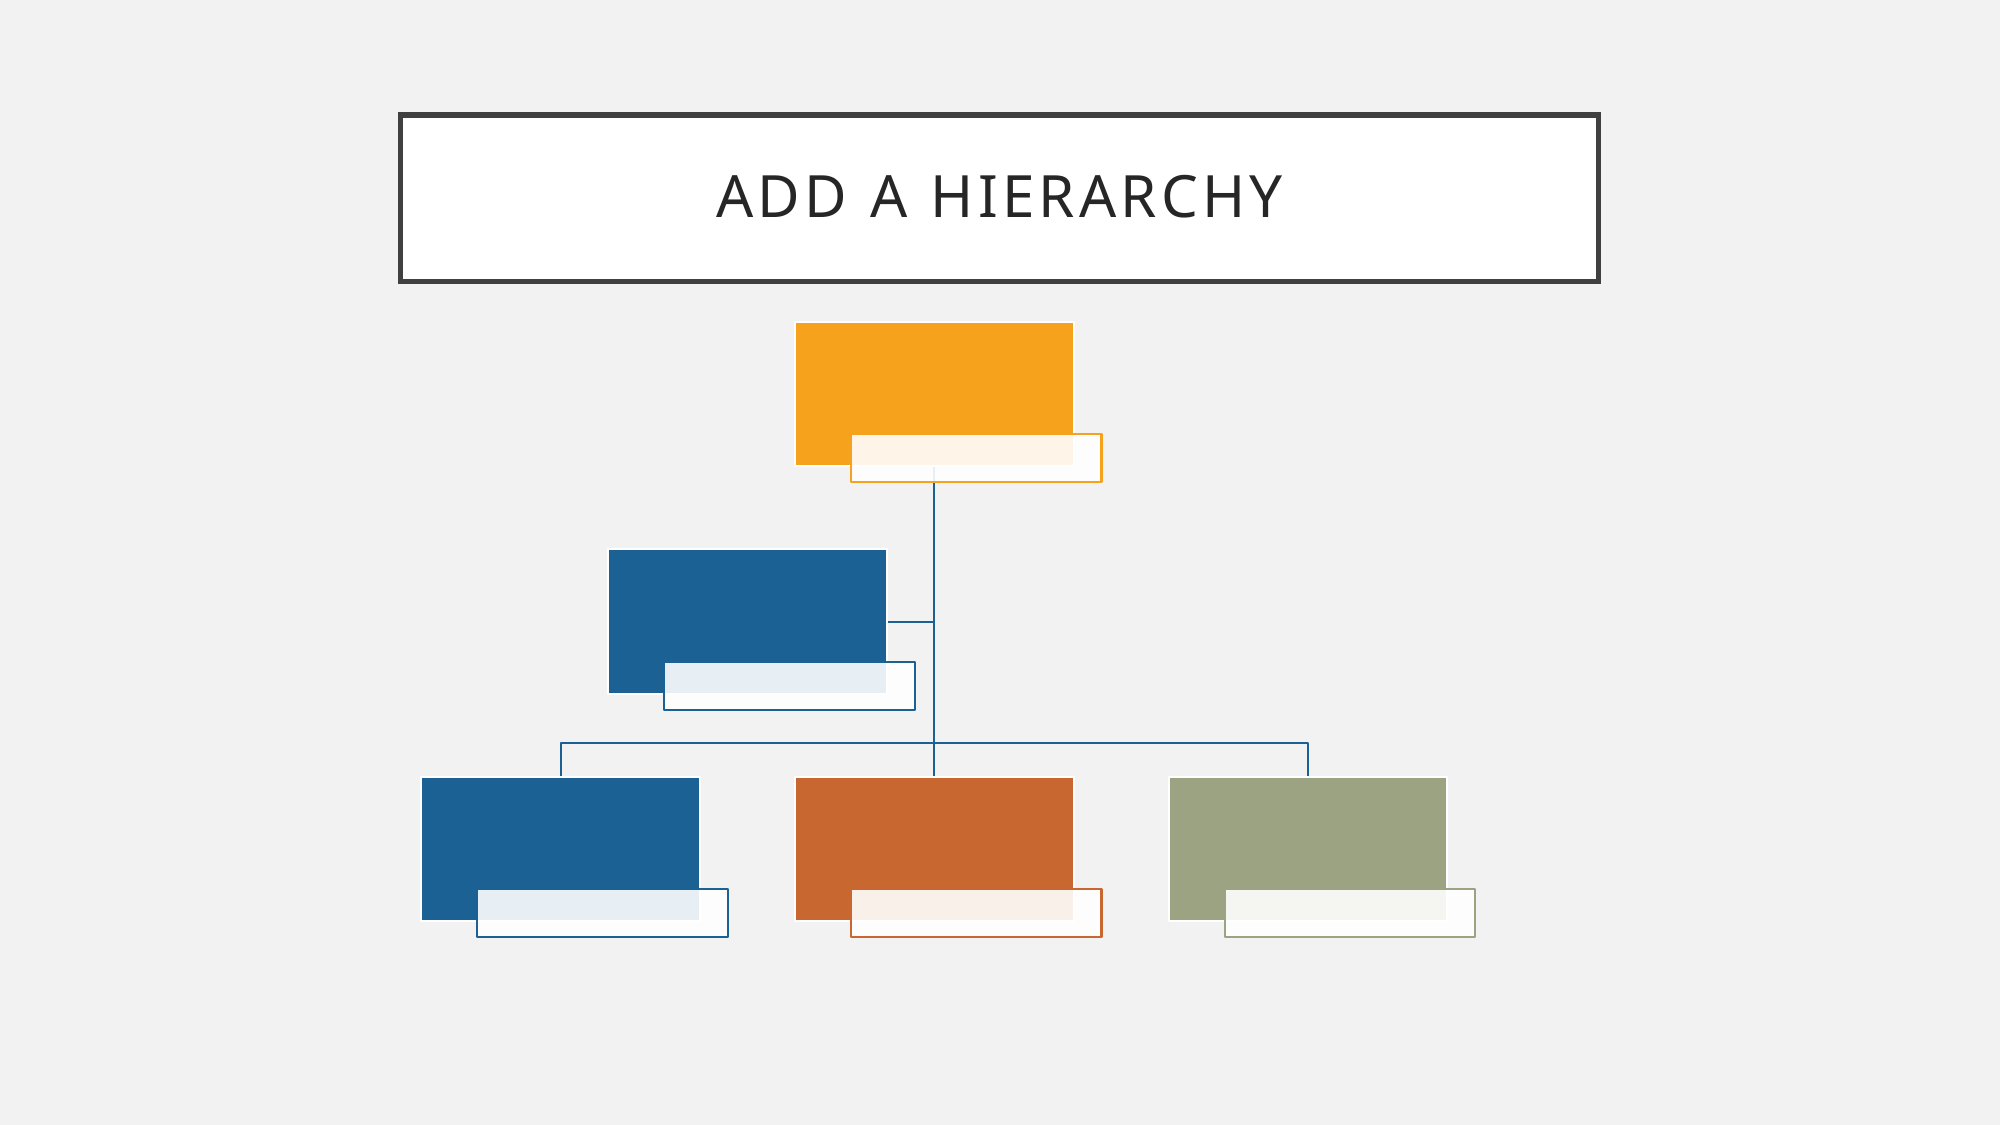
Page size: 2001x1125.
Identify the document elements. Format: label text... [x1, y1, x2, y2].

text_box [410, 284, 1486, 975]
title Add a Hierarchy [398, 112, 1601, 284]
